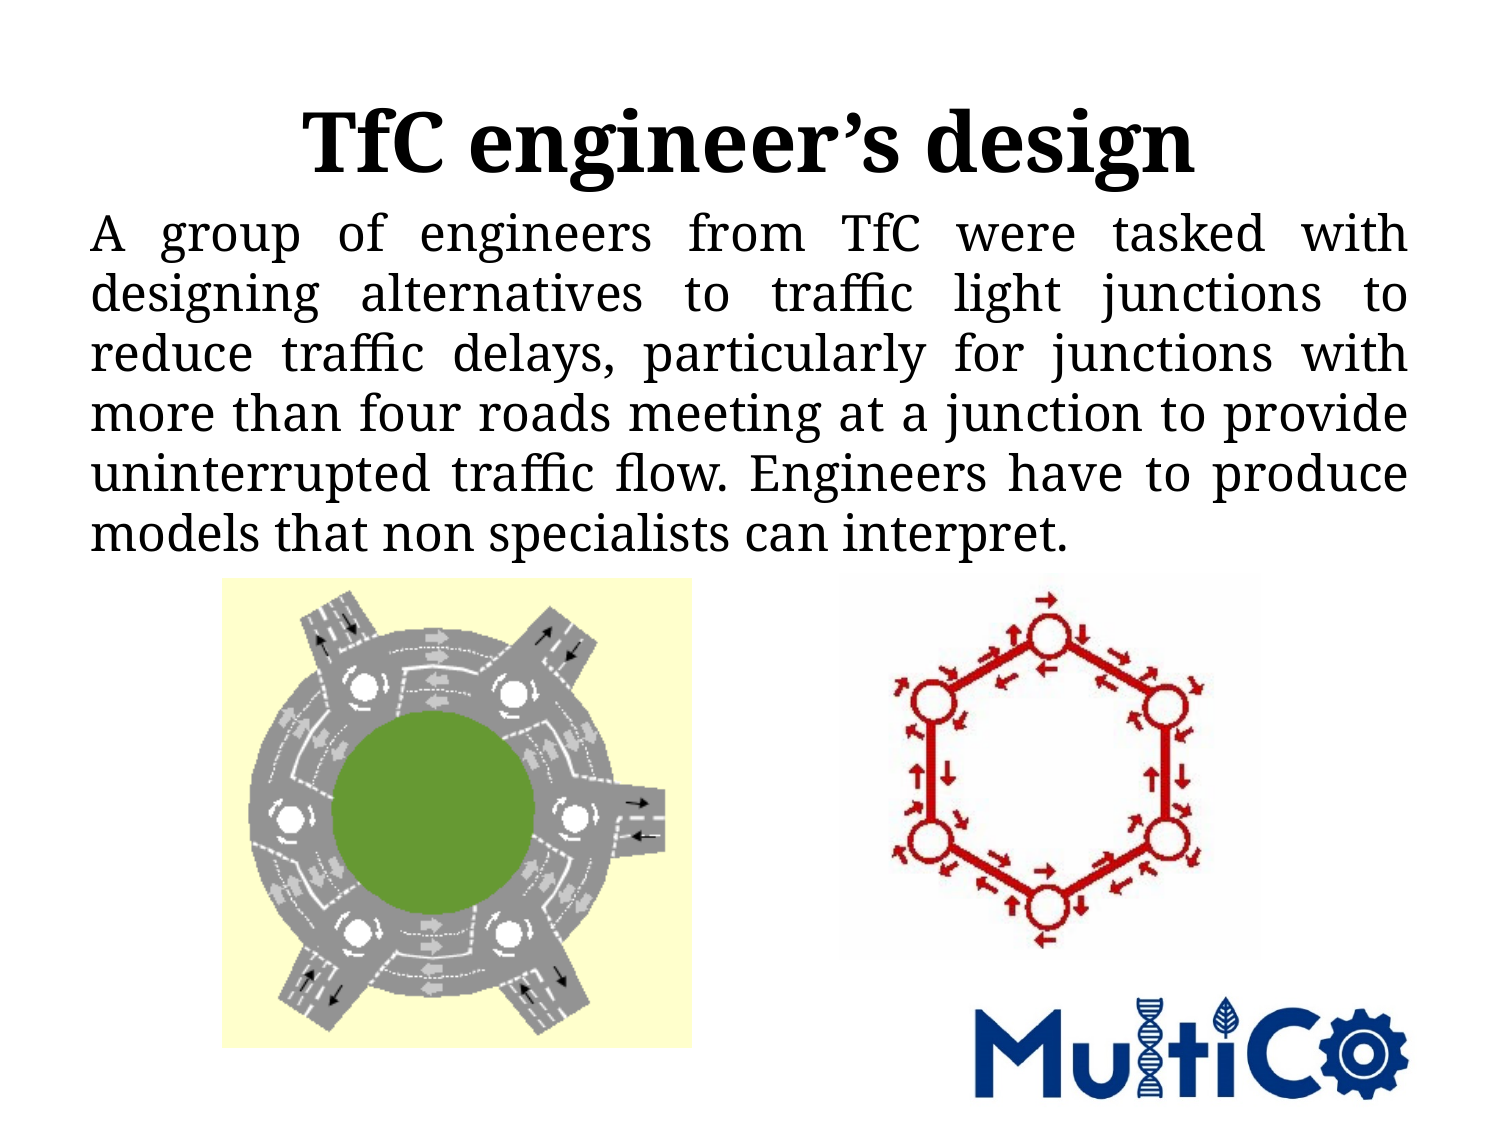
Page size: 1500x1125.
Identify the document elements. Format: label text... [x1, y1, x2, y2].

picture [838, 573, 1262, 960]
picture [959, 974, 1426, 1121]
list A group of engineers from TfC were tasked with designing alternatives to traffic light junctions to reduce traffic delays, particularly for junctions with more than four roads meeting at a junction to provide uninterrupted traffic flow. Engineers have to produce models that non specialists can interpret. [75, 193, 1425, 937]
picture [222, 578, 692, 1048]
title TfC engineer’s design [75, 45, 1425, 193]
